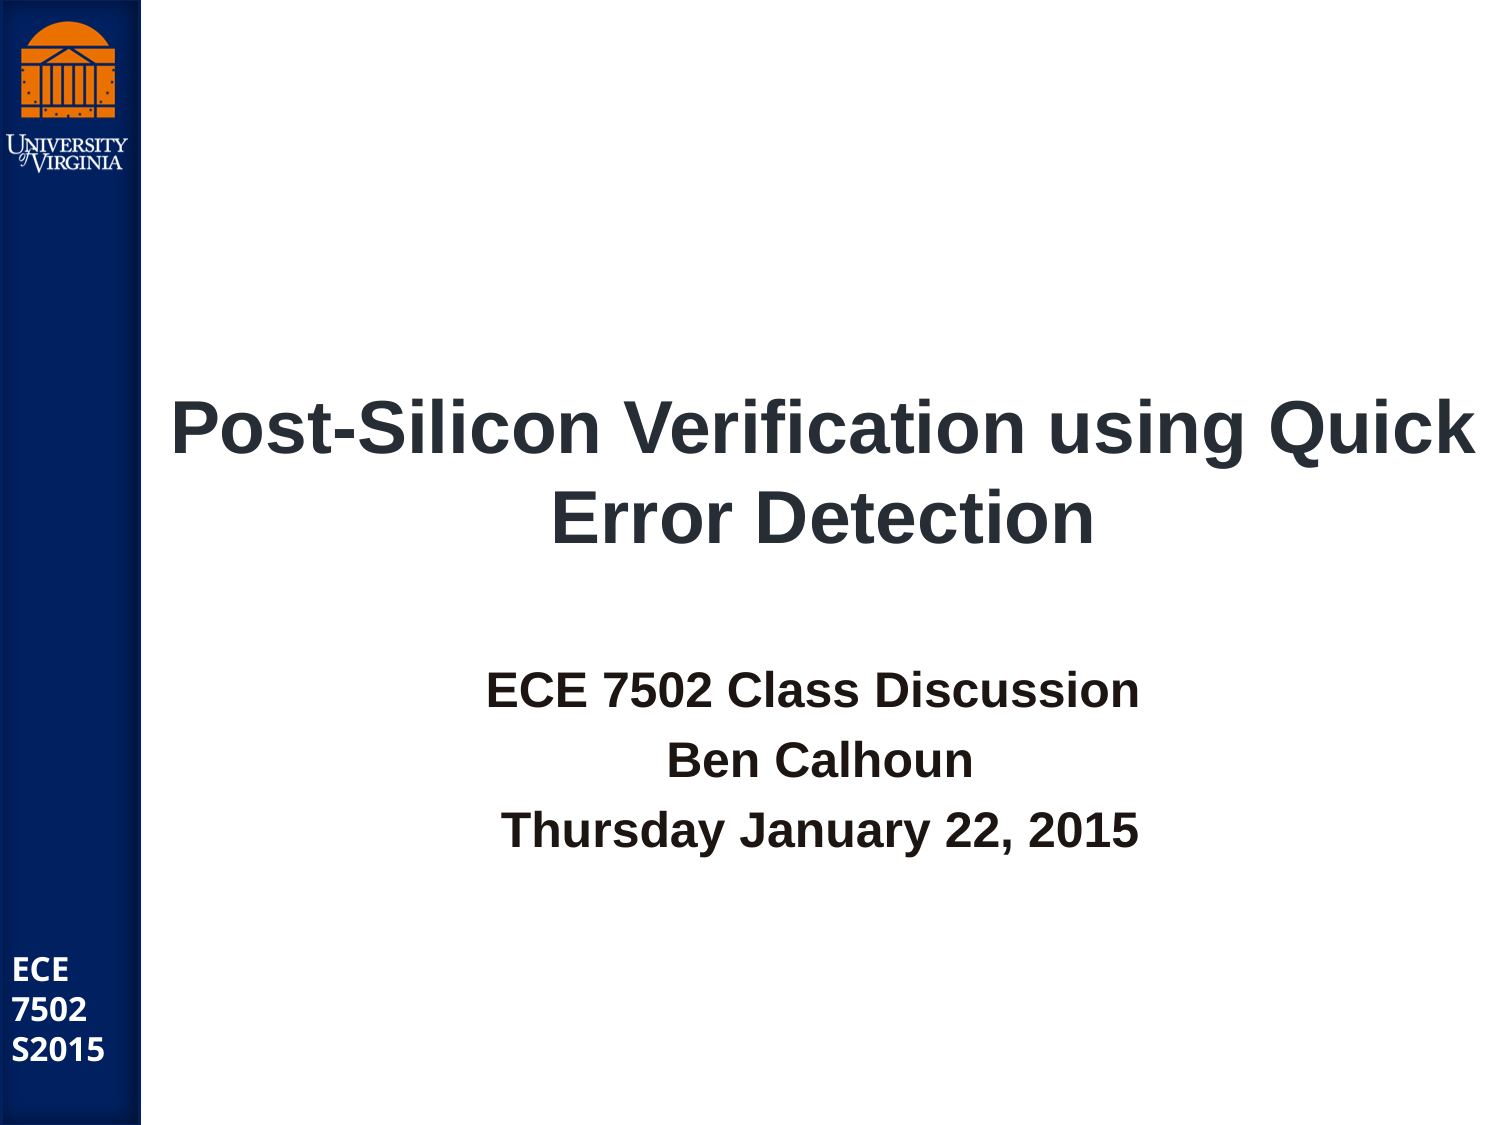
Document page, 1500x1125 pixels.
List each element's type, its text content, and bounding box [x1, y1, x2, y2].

subtitle ECE 7502 Class Discussion Ben Calhoun Thursday January 22, 2015 [140, 650, 1500, 1050]
title Post-Silicon Verification using Quick Error Detection [147, 284, 1500, 566]
picture [0, 0, 141, 1125]
